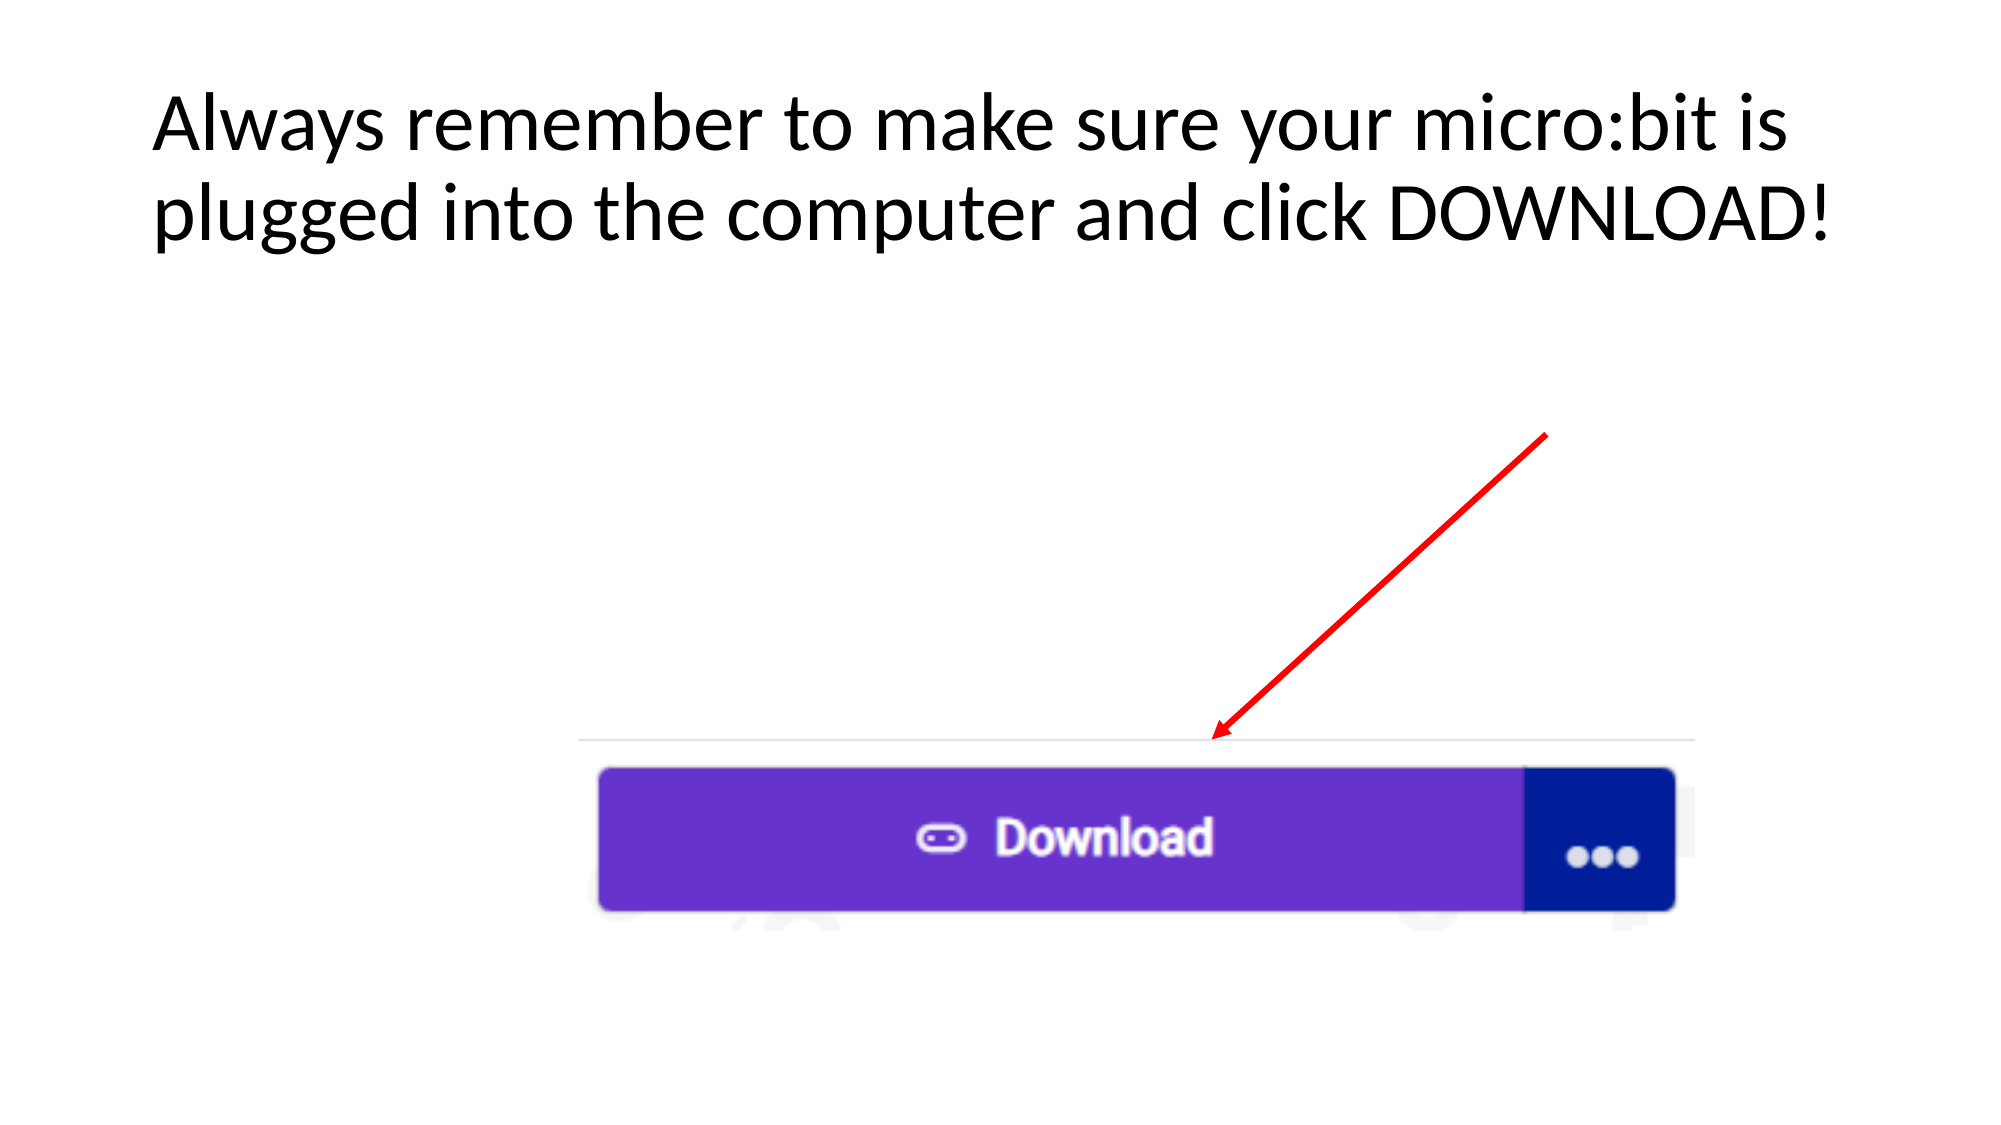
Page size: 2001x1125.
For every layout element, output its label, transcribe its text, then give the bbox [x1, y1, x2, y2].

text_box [1211, 433, 1547, 737]
picture [578, 739, 1696, 931]
title Always remember to make sure your micro:bit is plugged into the computer and click DOWNLOAD! [137, 59, 1863, 278]
